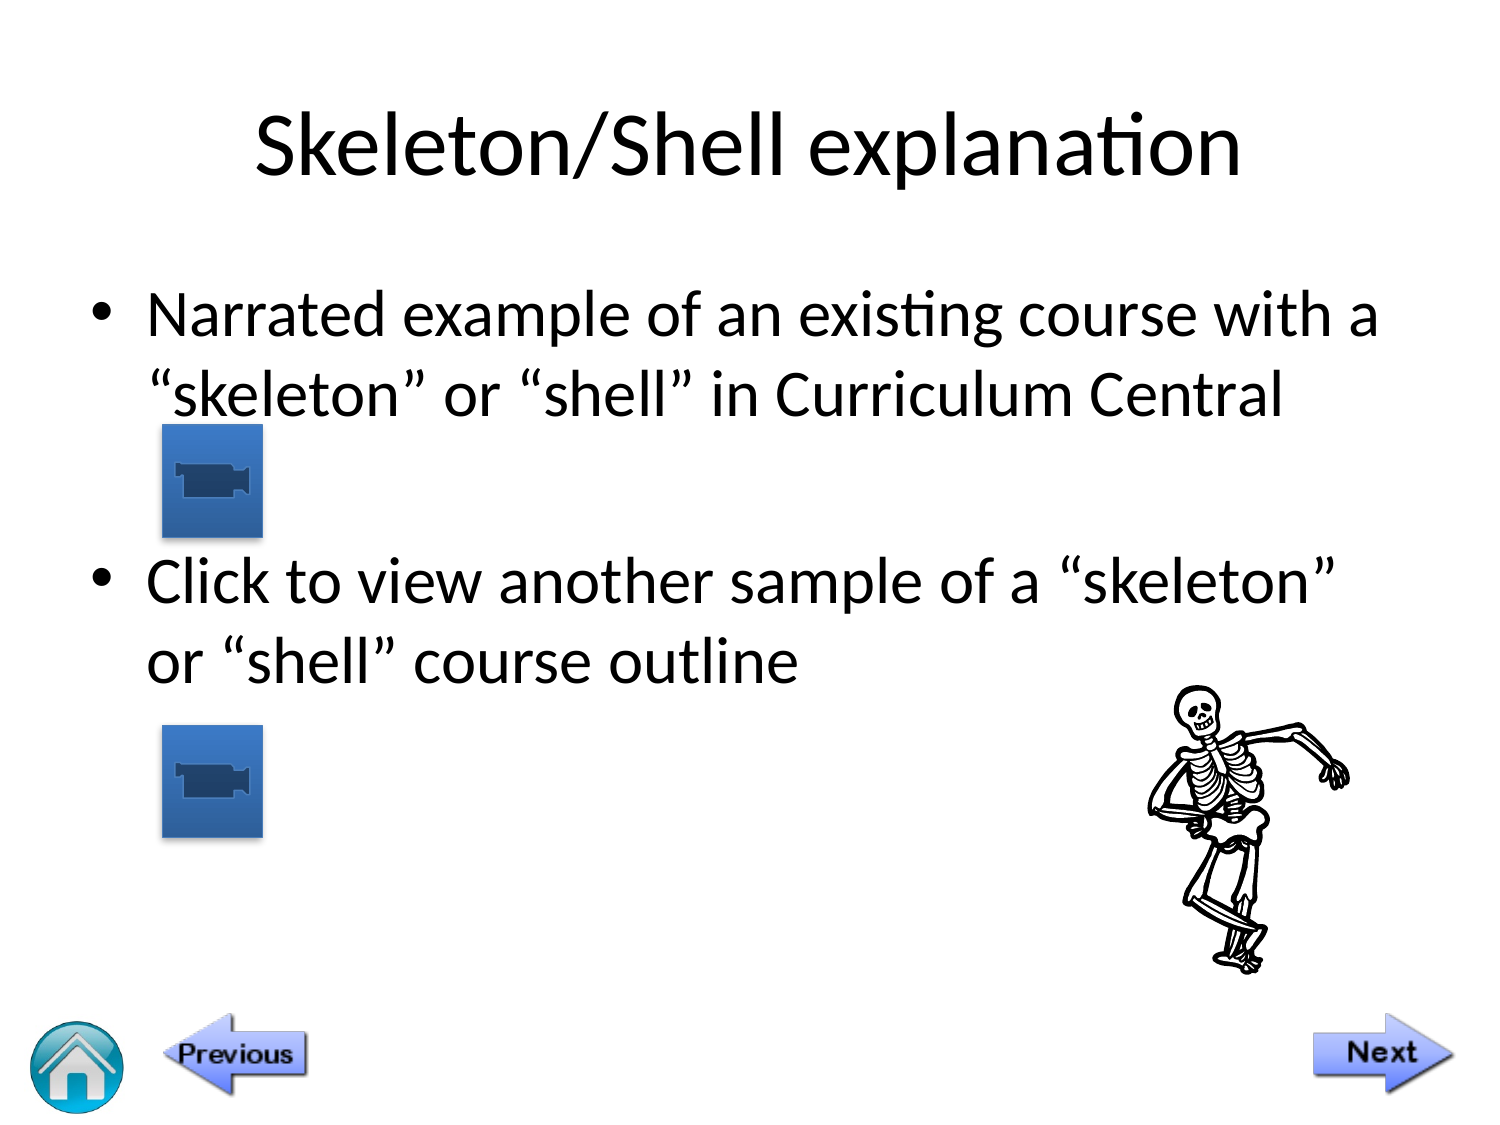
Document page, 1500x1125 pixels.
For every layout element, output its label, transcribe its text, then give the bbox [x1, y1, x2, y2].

text_box [162, 424, 263, 538]
picture [1312, 1012, 1460, 1100]
picture [1146, 683, 1351, 976]
picture [162, 1012, 313, 1102]
picture [24, 1014, 129, 1118]
title Skeleton/Shell explanation [75, 45, 1425, 233]
list Narrated example of an existing course with a “skeleton” or “shell” in Curriculum Central Click to view another sample of a “skeleton” or “shell” course outline [75, 262, 1425, 1005]
text_box [162, 725, 263, 838]
